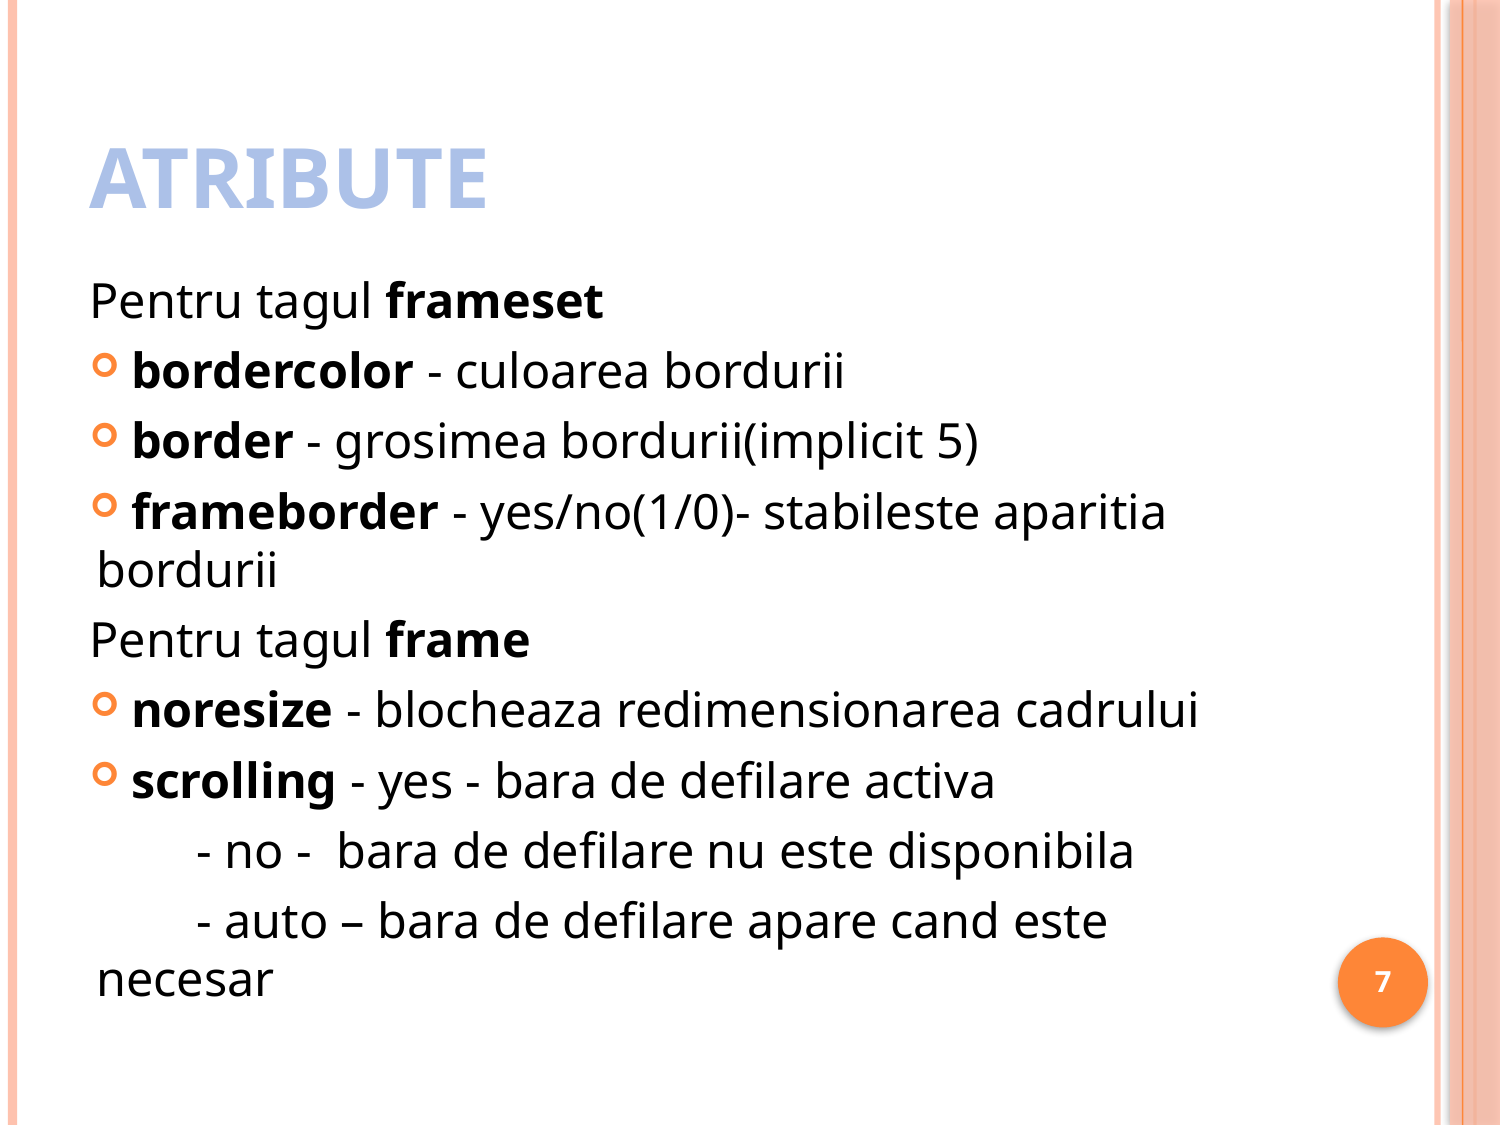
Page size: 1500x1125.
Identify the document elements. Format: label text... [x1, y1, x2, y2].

title Atribute [75, 45, 1300, 233]
list Pentru tagul frameset bordercolor - culoarea bordurii border - grosimea bordurii(implicit 5) frameborder - yes/no(1/0)- stabileste aparitia bordurii Pentru tagul frame noresize - blocheaza redimensionarea cadrului scrolling - yes - bara de defilare activa - no - bara de defilare nu este disponibila - auto – bara de defilare apare cand este necesar [75, 262, 1300, 1062]
slide_number 7 [1333, 940, 1434, 1027]
